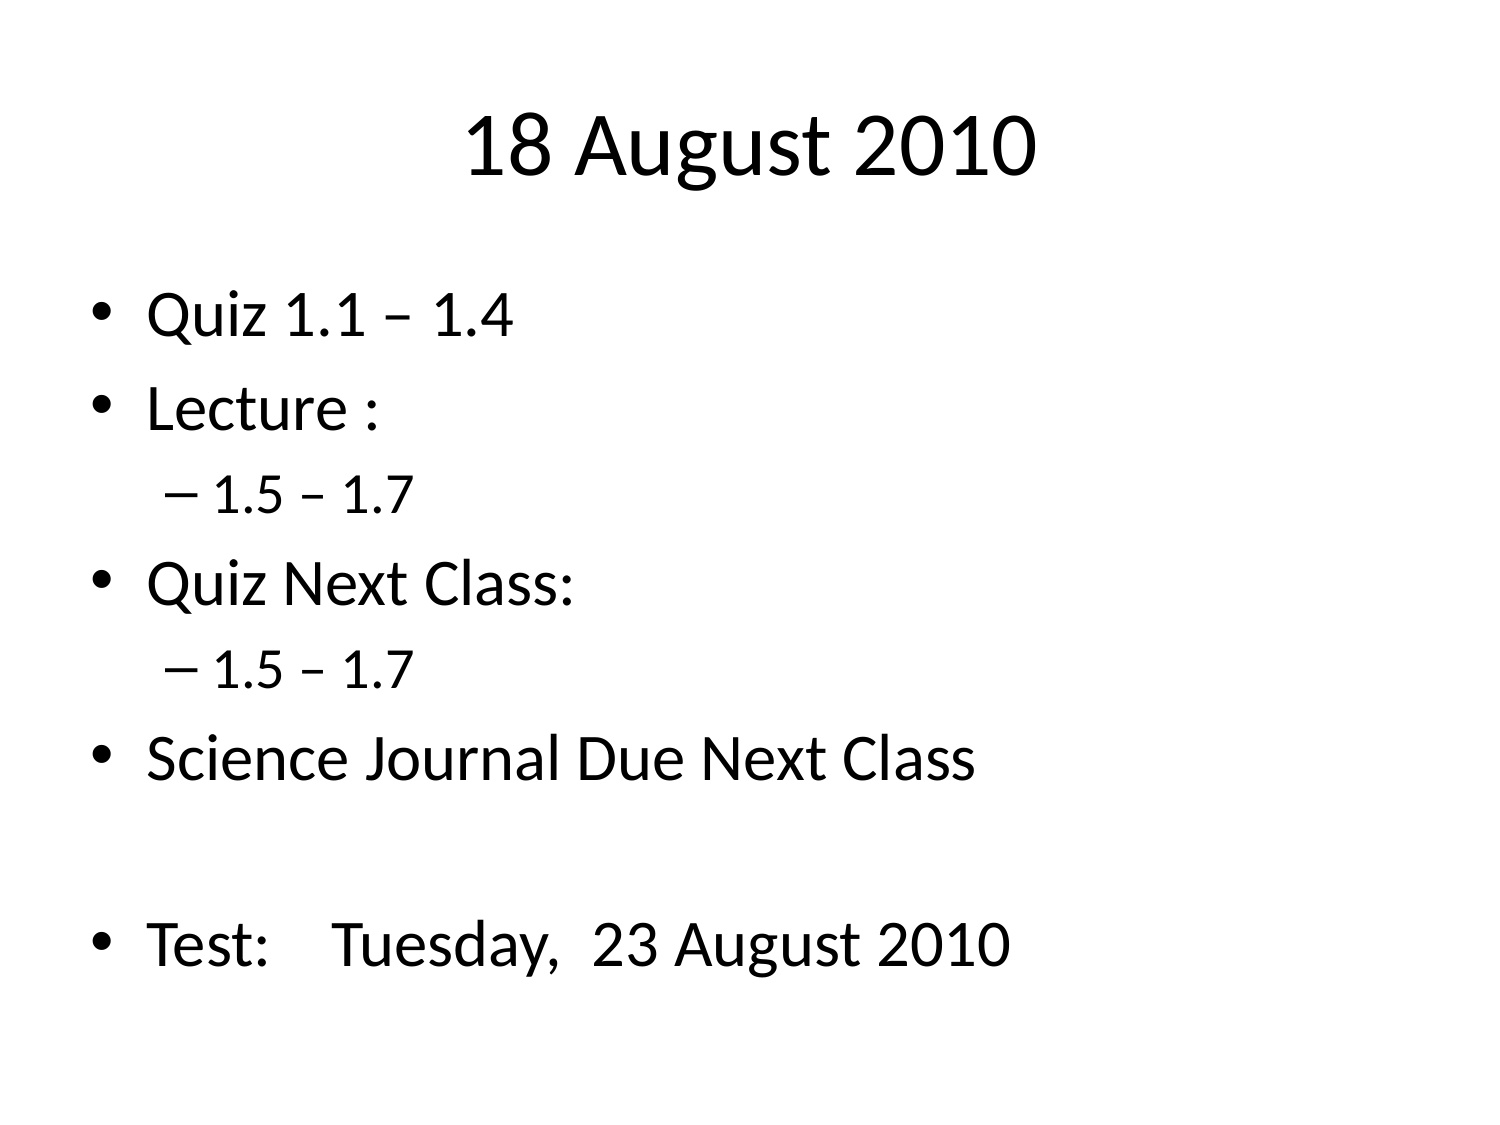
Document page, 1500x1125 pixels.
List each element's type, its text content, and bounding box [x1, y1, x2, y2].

title 18 August 2010 [75, 45, 1425, 233]
list Quiz 1.1 – 1.4 Lecture : 1.5 – 1.7 Quiz Next Class: 1.5 – 1.7 Science Journal Due Next Class Test: Tuesday, 23 August 2010 [75, 262, 1425, 1005]
